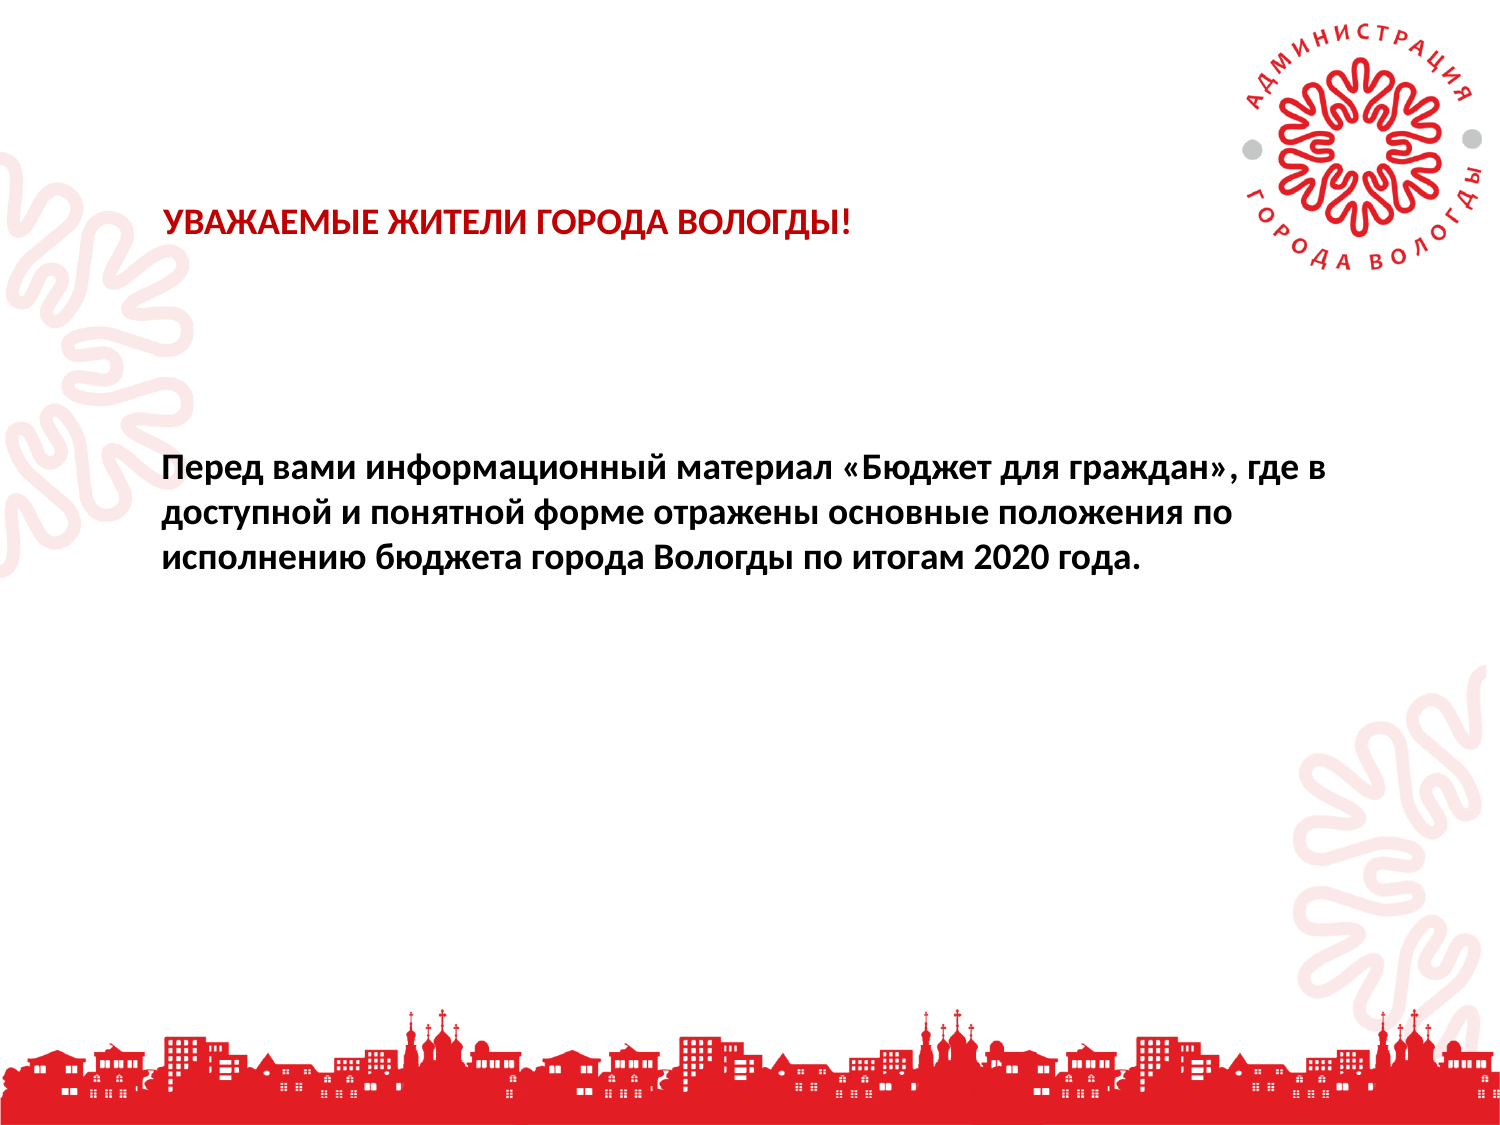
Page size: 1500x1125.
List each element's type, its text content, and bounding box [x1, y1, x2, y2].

picture [0, 152, 194, 612]
picture [1241, 23, 1482, 270]
text_box Перед вами информационный материал «Бюджет для граждан», где в доступной и понятной форме отражены основные положения по исполнению бюджета города Вологды по итогам 2020 года. [146, 434, 1427, 839]
title Уважаемые жители города Вологды! [198, 190, 1404, 434]
picture [0, 629, 1500, 1125]
